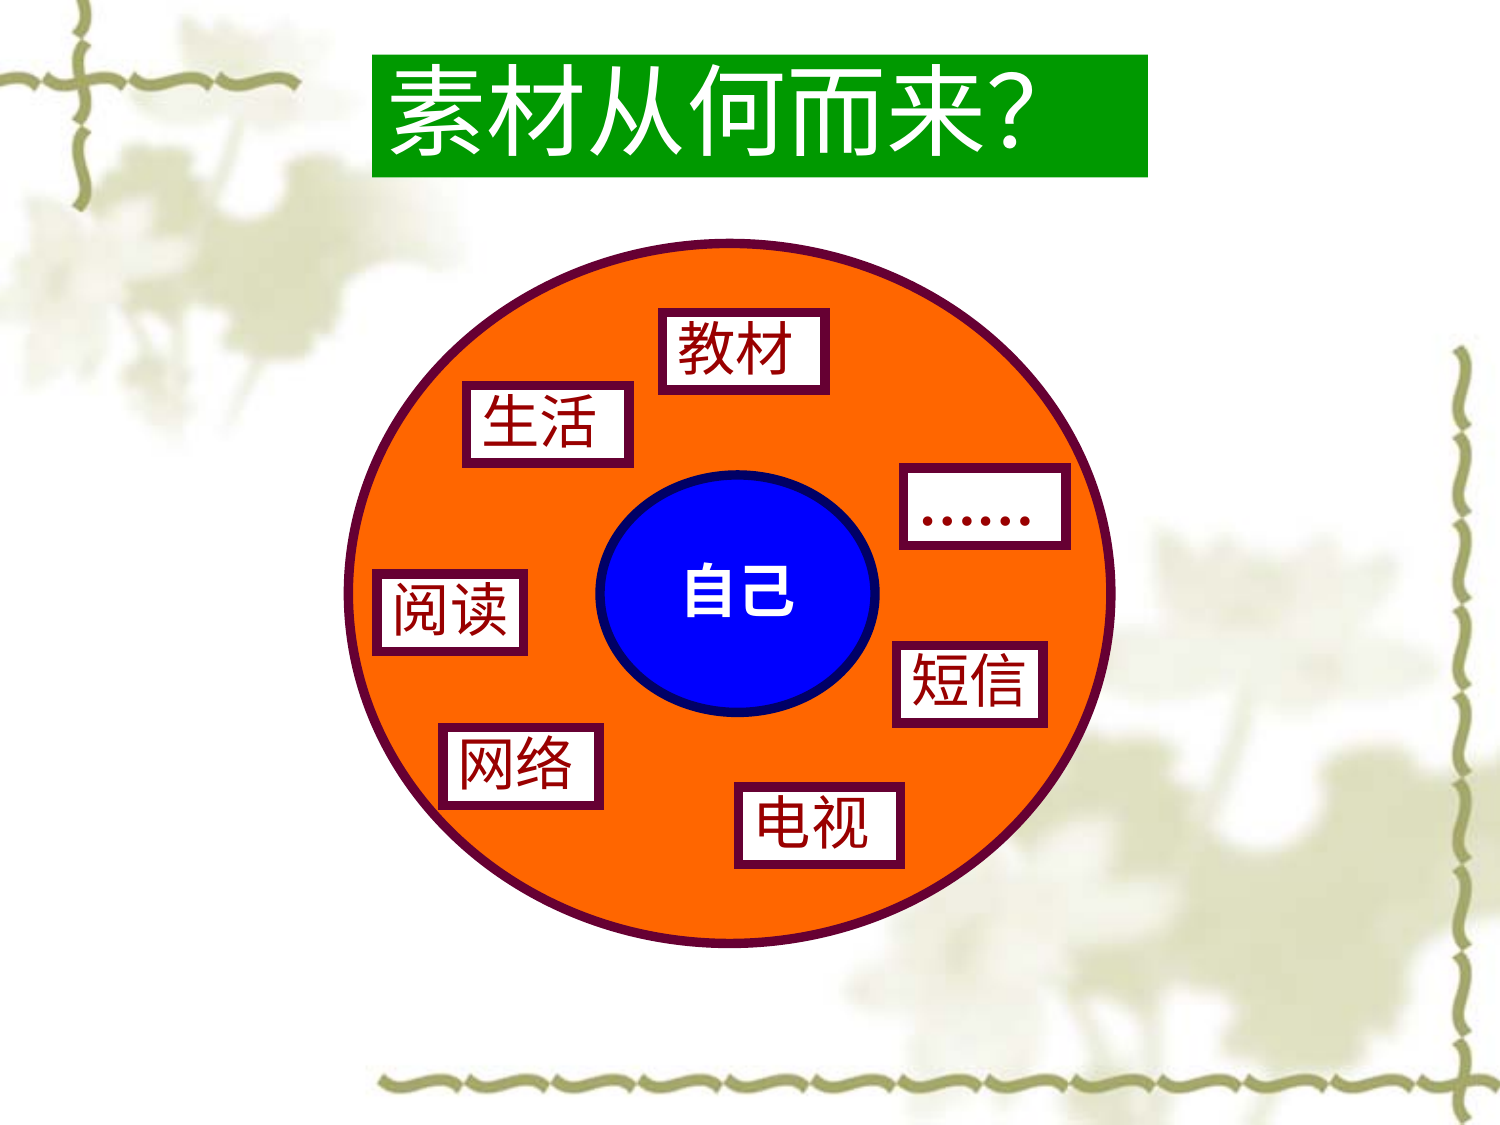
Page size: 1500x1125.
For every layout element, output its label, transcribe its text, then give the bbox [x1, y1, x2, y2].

text_box 教材 [662, 312, 825, 391]
text_box …… [903, 467, 1067, 546]
text_box 短信 [896, 645, 1043, 723]
text_box 素材从何而来？ [372, 54, 1148, 178]
text_box 自己 [600, 474, 876, 713]
picture [0, 0, 1500, 1125]
text_box [348, 243, 1111, 944]
text_box [915, 456, 987, 467]
text_box 电视 [738, 786, 901, 865]
text_box 生活 [466, 385, 629, 463]
text_box 网络 [442, 727, 600, 806]
text_box 阅读 [377, 574, 524, 652]
